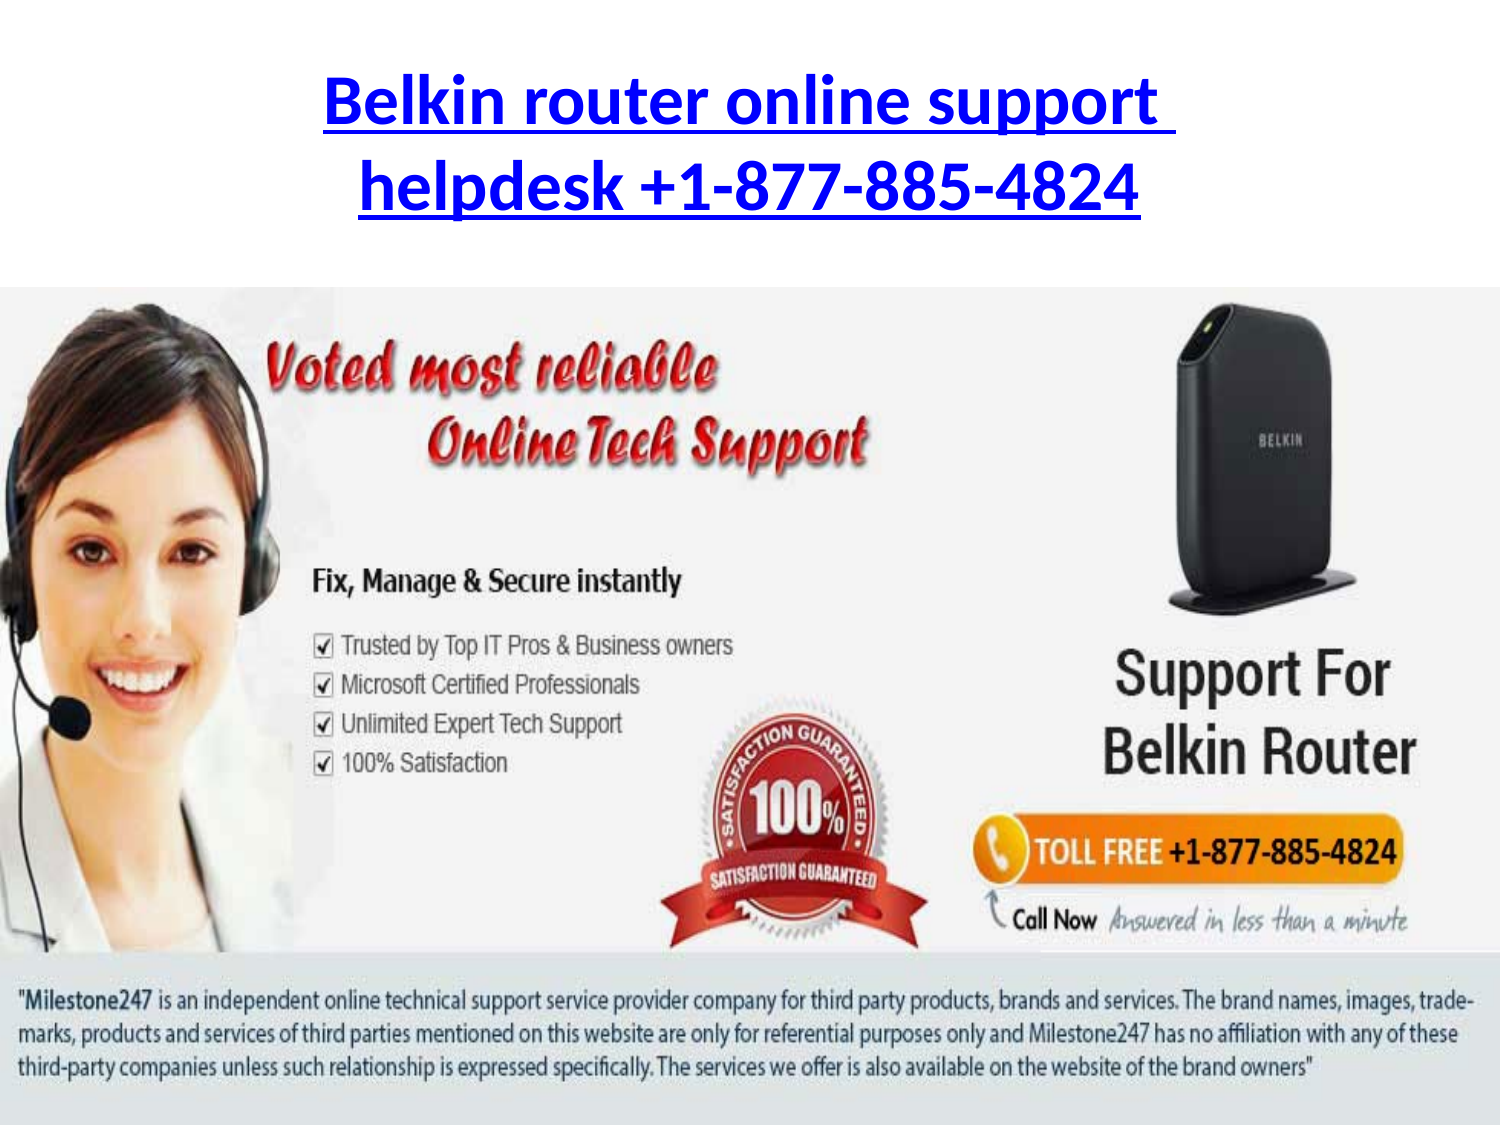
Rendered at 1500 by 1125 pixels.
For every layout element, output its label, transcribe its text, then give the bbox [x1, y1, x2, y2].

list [0, 287, 1500, 1125]
title Belkin router online support helpdesk +1-877-885-4824 [75, 45, 1425, 233]
